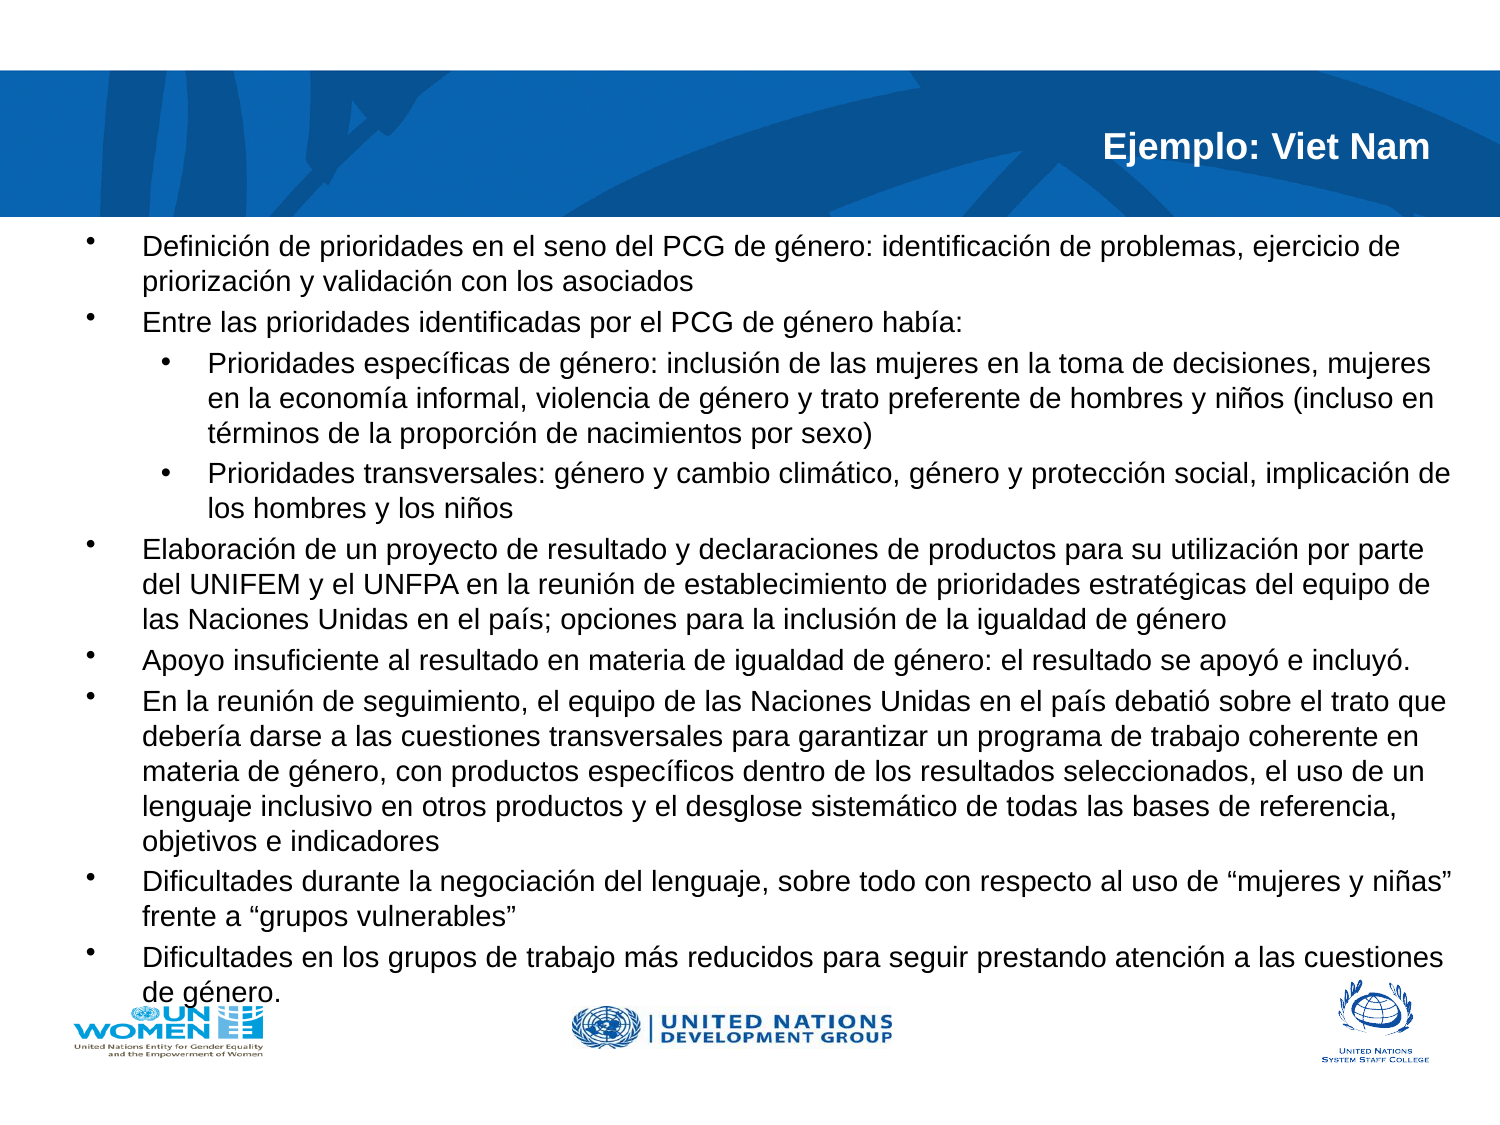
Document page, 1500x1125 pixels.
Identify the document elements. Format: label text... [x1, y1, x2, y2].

picture [0, 70, 1500, 217]
list Definición de prioridades en el seno del PCG de género: identificación de problemas, ejercicio de priorización y validación con los asociados Entre las prioridades identificadas por el PCG de género había: Prioridades específicas de género: inclusión de las mujeres en la toma de decisiones, mujeres en la economía informal, violencia de género y trato preferente de hombres y niños (incluso en términos de la proporción de nacimientos por sexo) Prioridades transversales: género y cambio climático, género y protección social, implicación de los hombres y los niños Elaboración de un proyecto de resultado y declaraciones de productos para su utilización por parte del UNIFEM y el UNFPA en la reunión de establecimiento de prioridades estratégicas del equipo de las Naciones Unidas en el país; opciones para la inclusión de la igualdad de género Apoyo insuficiente al resultado en materia de igualdad de género: el resultado se apoyó e incluyó. En la reunión de seguimiento, el equipo de las Naciones Unidas en el país debatió sobre el trato que debería darse a las cuestiones transversales para garantizar un programa de trabajo coherente en materia de género, con productos específicos dentro de los resultados seleccionados, el uso de un lenguaje inclusivo en otros productos y el desglose sistemático de todas las bases de referencia, objetivos e indicadores Dificultades durante la negociación del lenguaje, sobre todo con respecto al uso de “mujeres y niñas” frente a “grupos vulnerables” Dificultades en los grupos de trabajo más reducidos para seguir prestando atención a las cuestiones de género. [70, 219, 1483, 896]
picture [170, 1006, 179, 1018]
picture [73, 1006, 263, 1058]
title Ejemplo: Viet Nam [170, 94, 1447, 195]
picture [1322, 979, 1429, 1063]
picture [572, 1006, 892, 1049]
